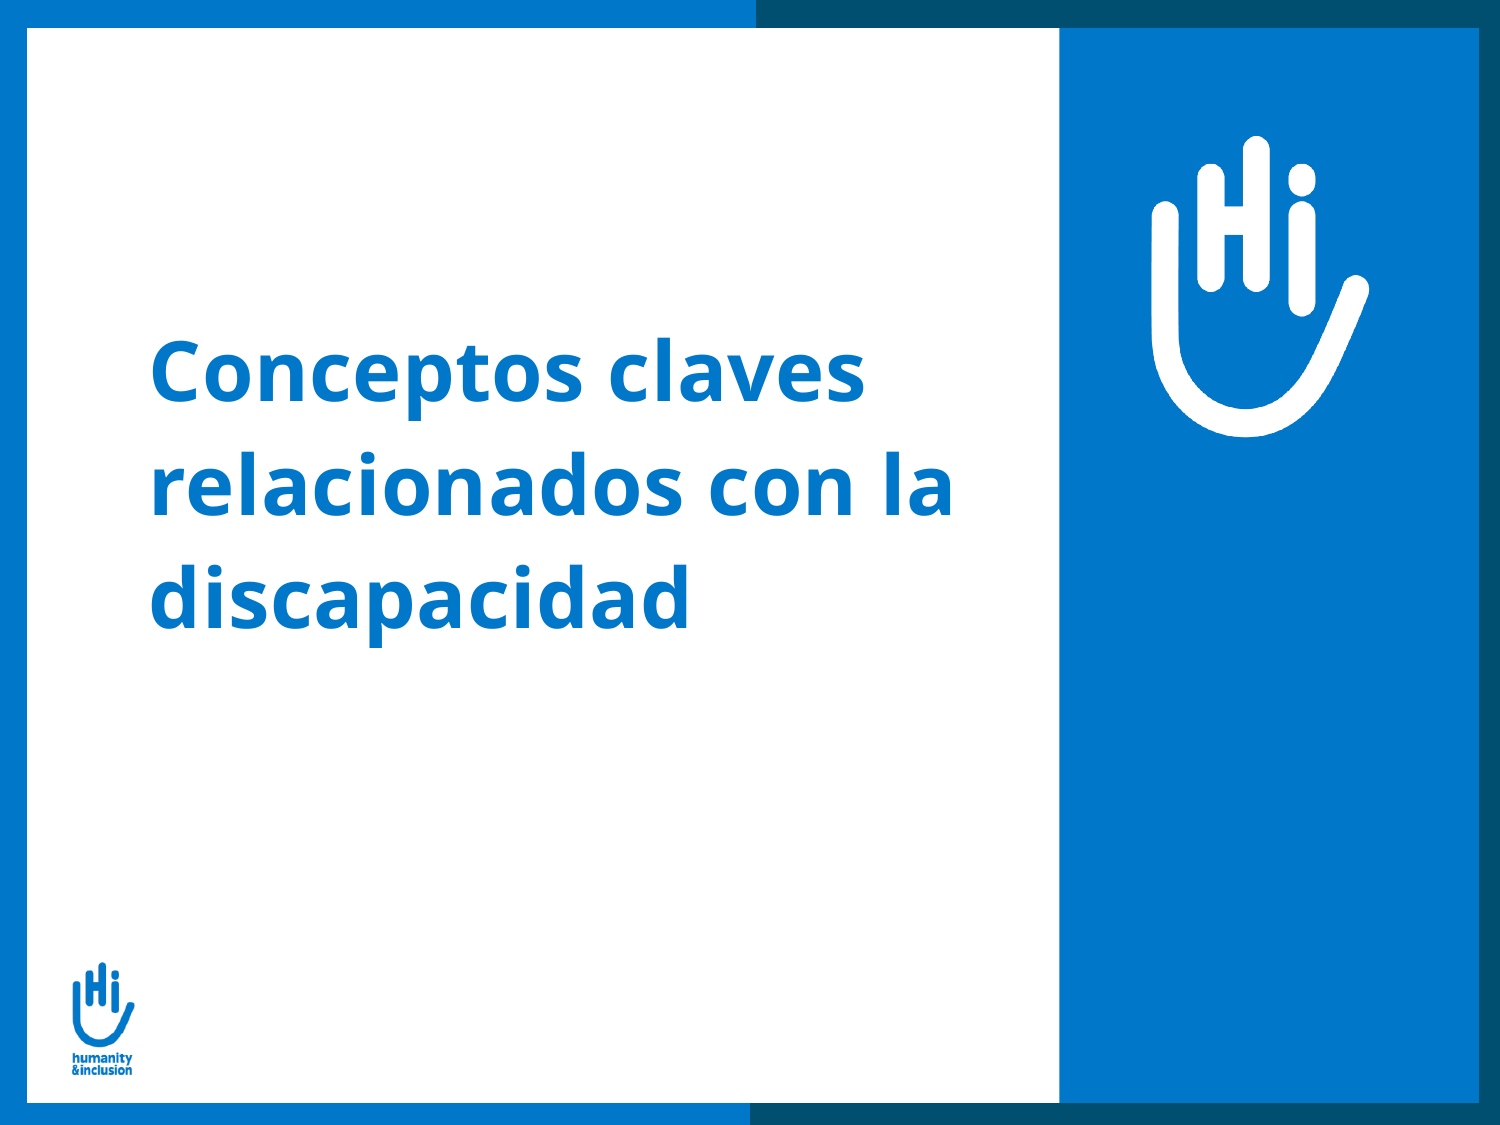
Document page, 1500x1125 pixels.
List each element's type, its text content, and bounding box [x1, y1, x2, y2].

picture [1111, 93, 1401, 480]
picture [61, 950, 143, 1086]
list Conceptos claves relacionados con la discapacidad [137, 306, 1038, 782]
